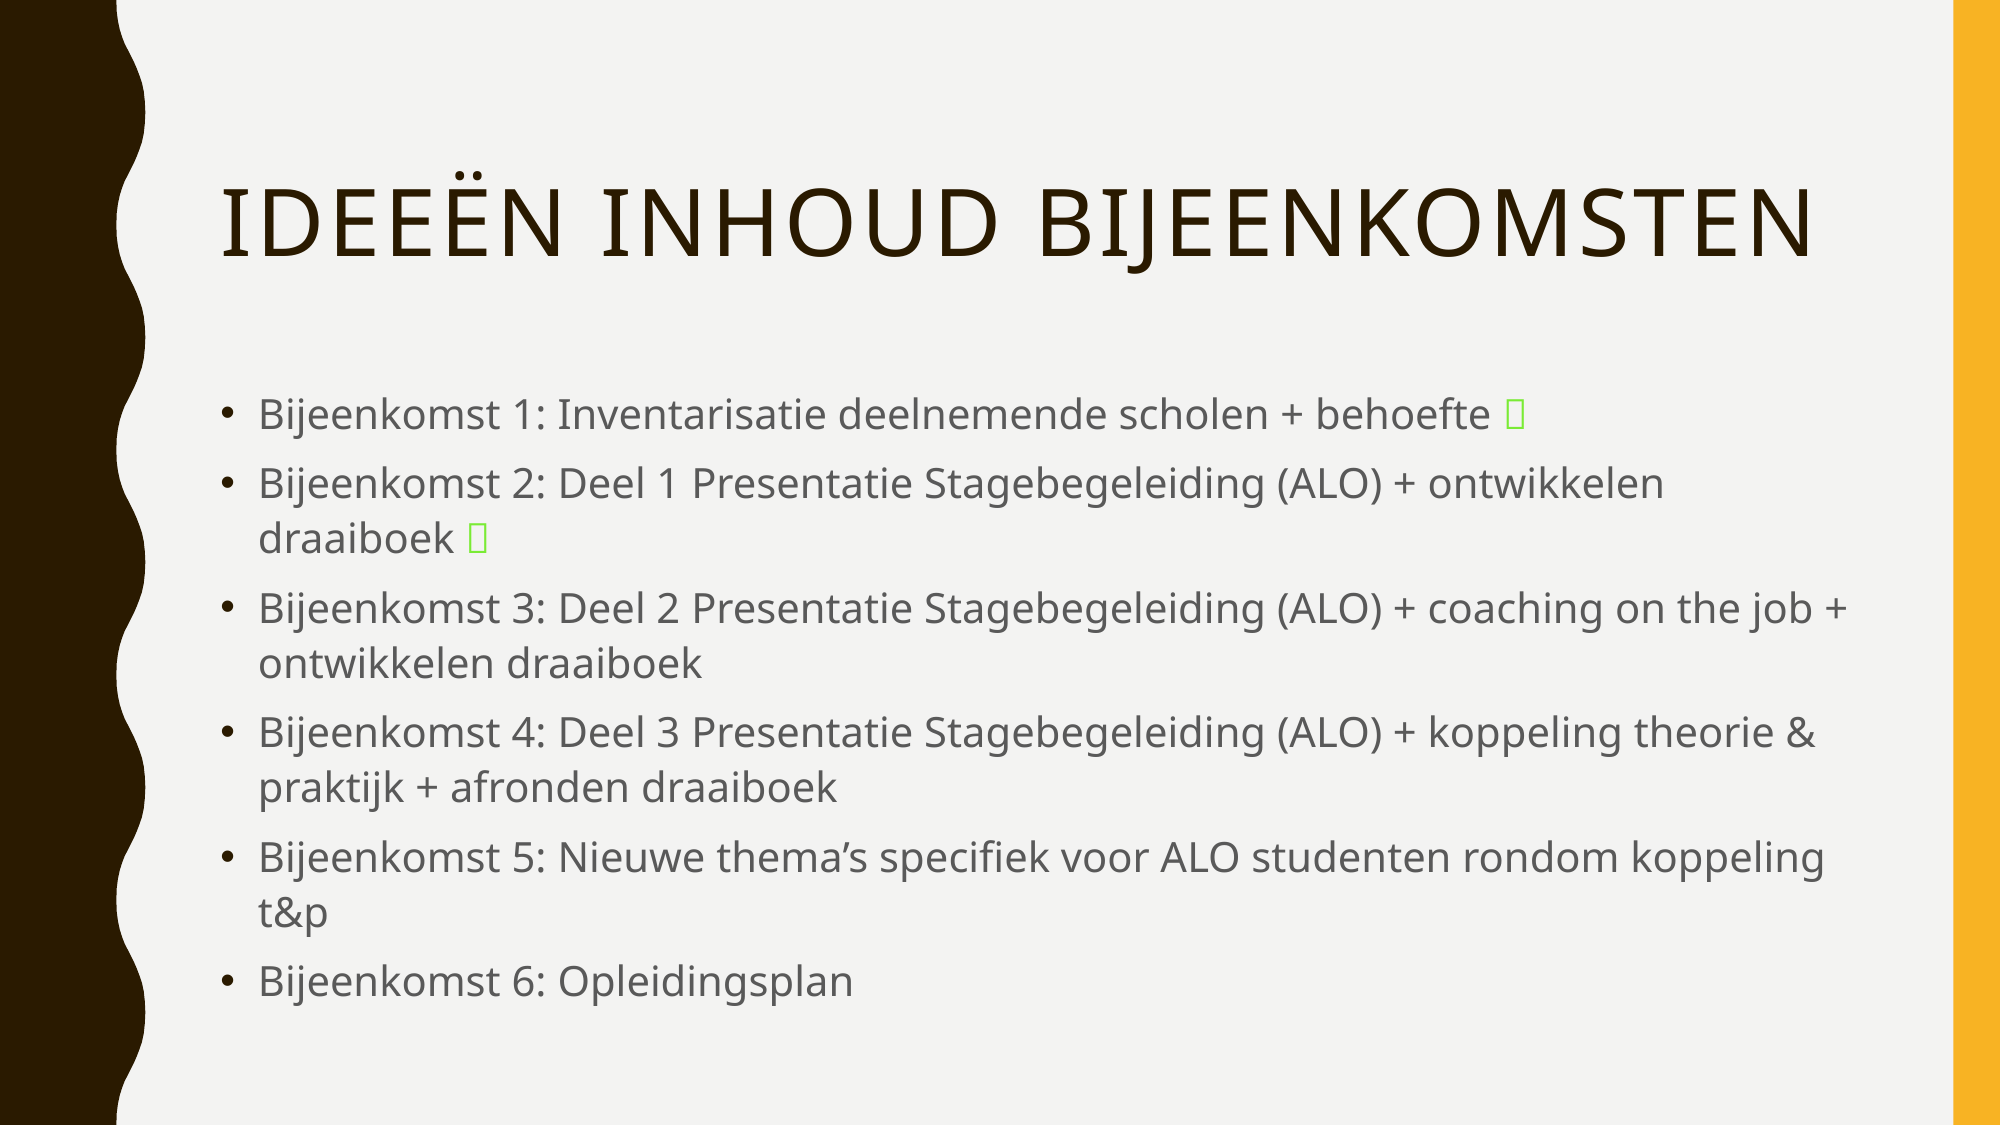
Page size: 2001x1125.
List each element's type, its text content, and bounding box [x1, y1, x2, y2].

list Bijeenkomst 1: Inventarisatie deelnemende scholen + behoefte  Bijeenkomst 2: Deel 1 Presentatie Stagebegeleiding (ALO) + ontwikkelen draaiboek  Bijeenkomst 3: Deel 2 Presentatie Stagebegeleiding (ALO) + coaching on the job + ontwikkelen draaiboek Bijeenkomst 4: Deel 3 Presentatie Stagebegeleiding (ALO) + koppeling theorie & praktijk + afronden draaiboek Bijeenkomst 5: Nieuwe thema’s specifiek voor ALO studenten rondom koppeling t&p Bijeenkomst 6: Opleidingsplan [205, 375, 1875, 965]
title Ideeën inhoud bijeenkomsten [205, 168, 1875, 286]
